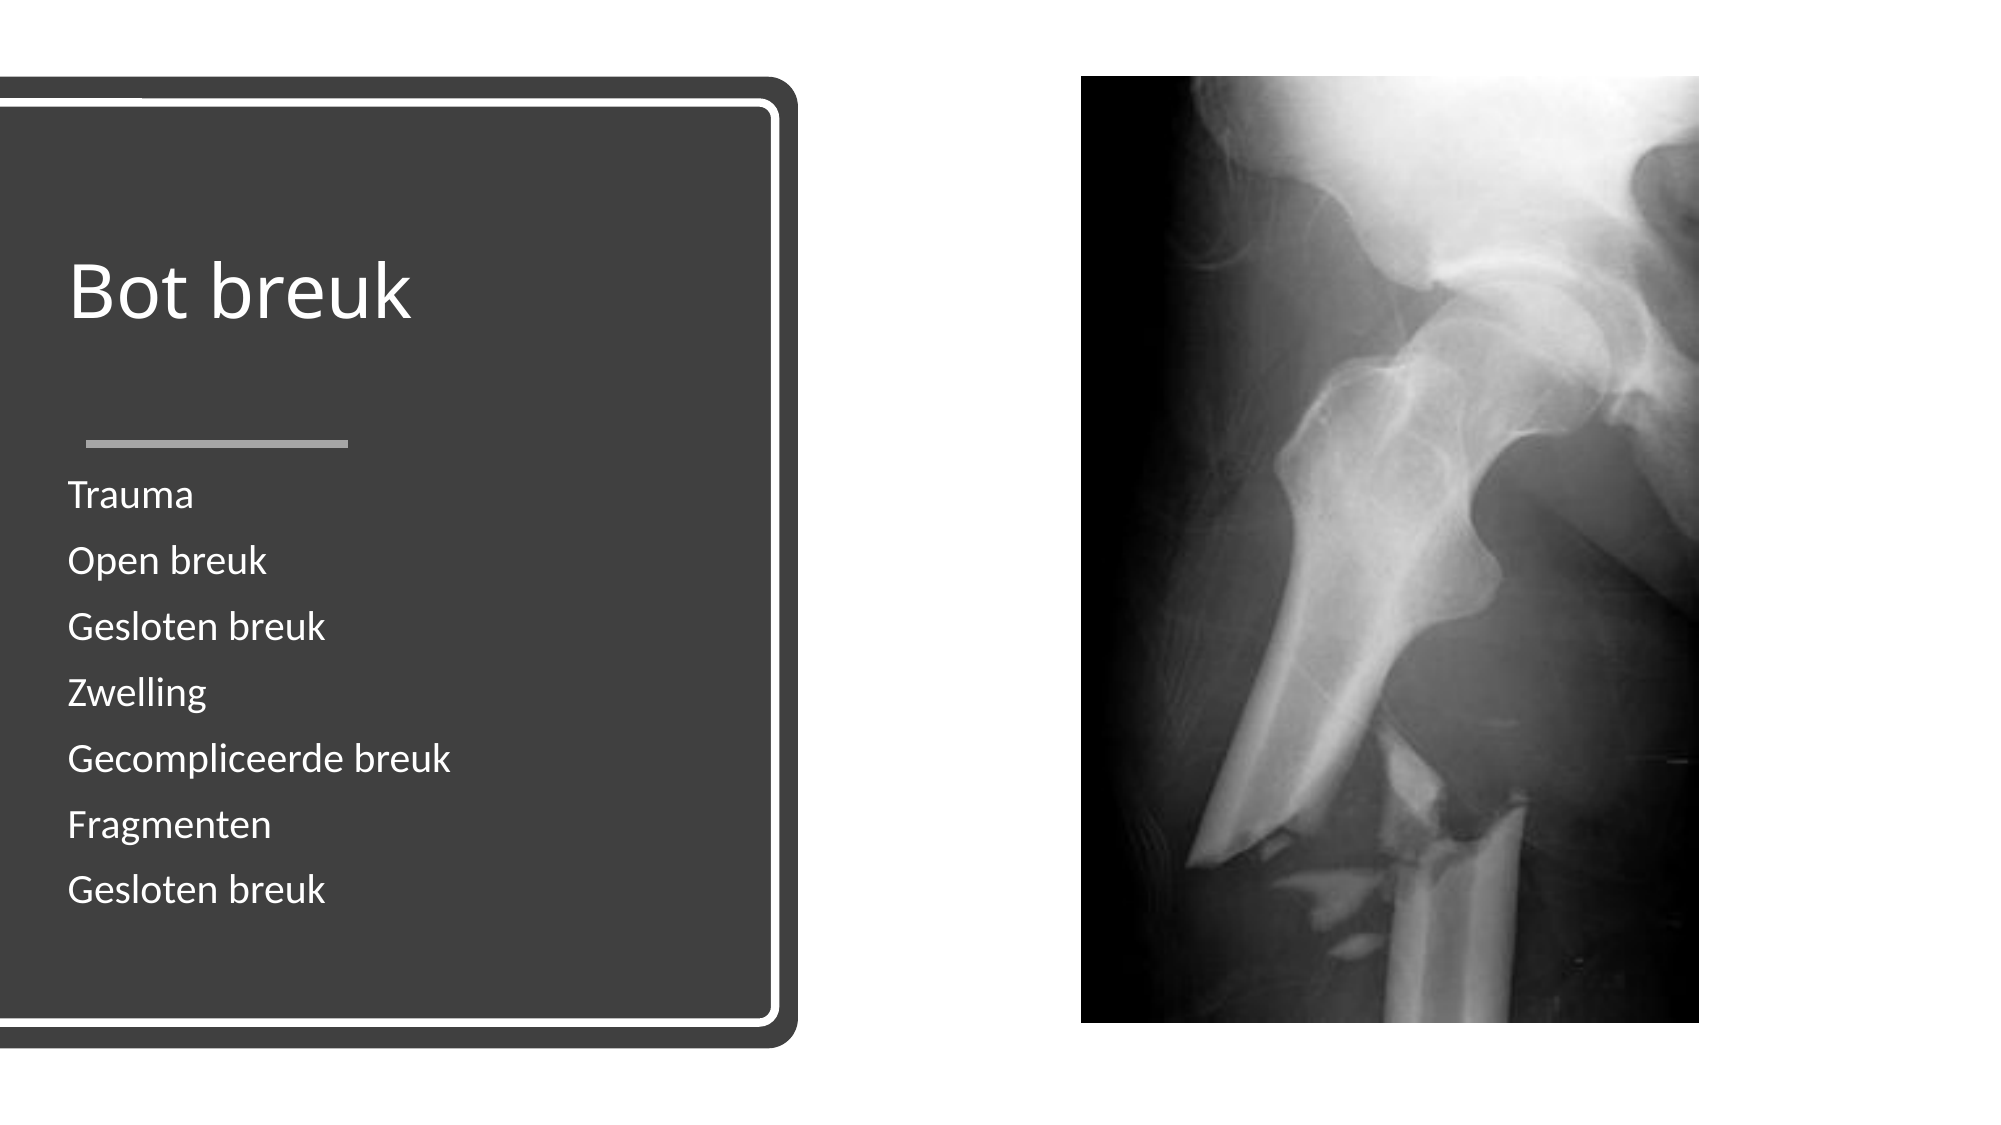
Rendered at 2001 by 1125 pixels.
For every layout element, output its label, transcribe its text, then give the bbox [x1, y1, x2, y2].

list Trauma Open breuk Gesloten breuk Zwelling Gecompliceerde breuk Fragmenten Gesloten breuk [52, 464, 725, 964]
text_box [0, 101, 777, 1024]
picture [1081, 76, 1699, 1023]
text_box [0, 75, 799, 1050]
title Bot breuk [52, 160, 725, 428]
